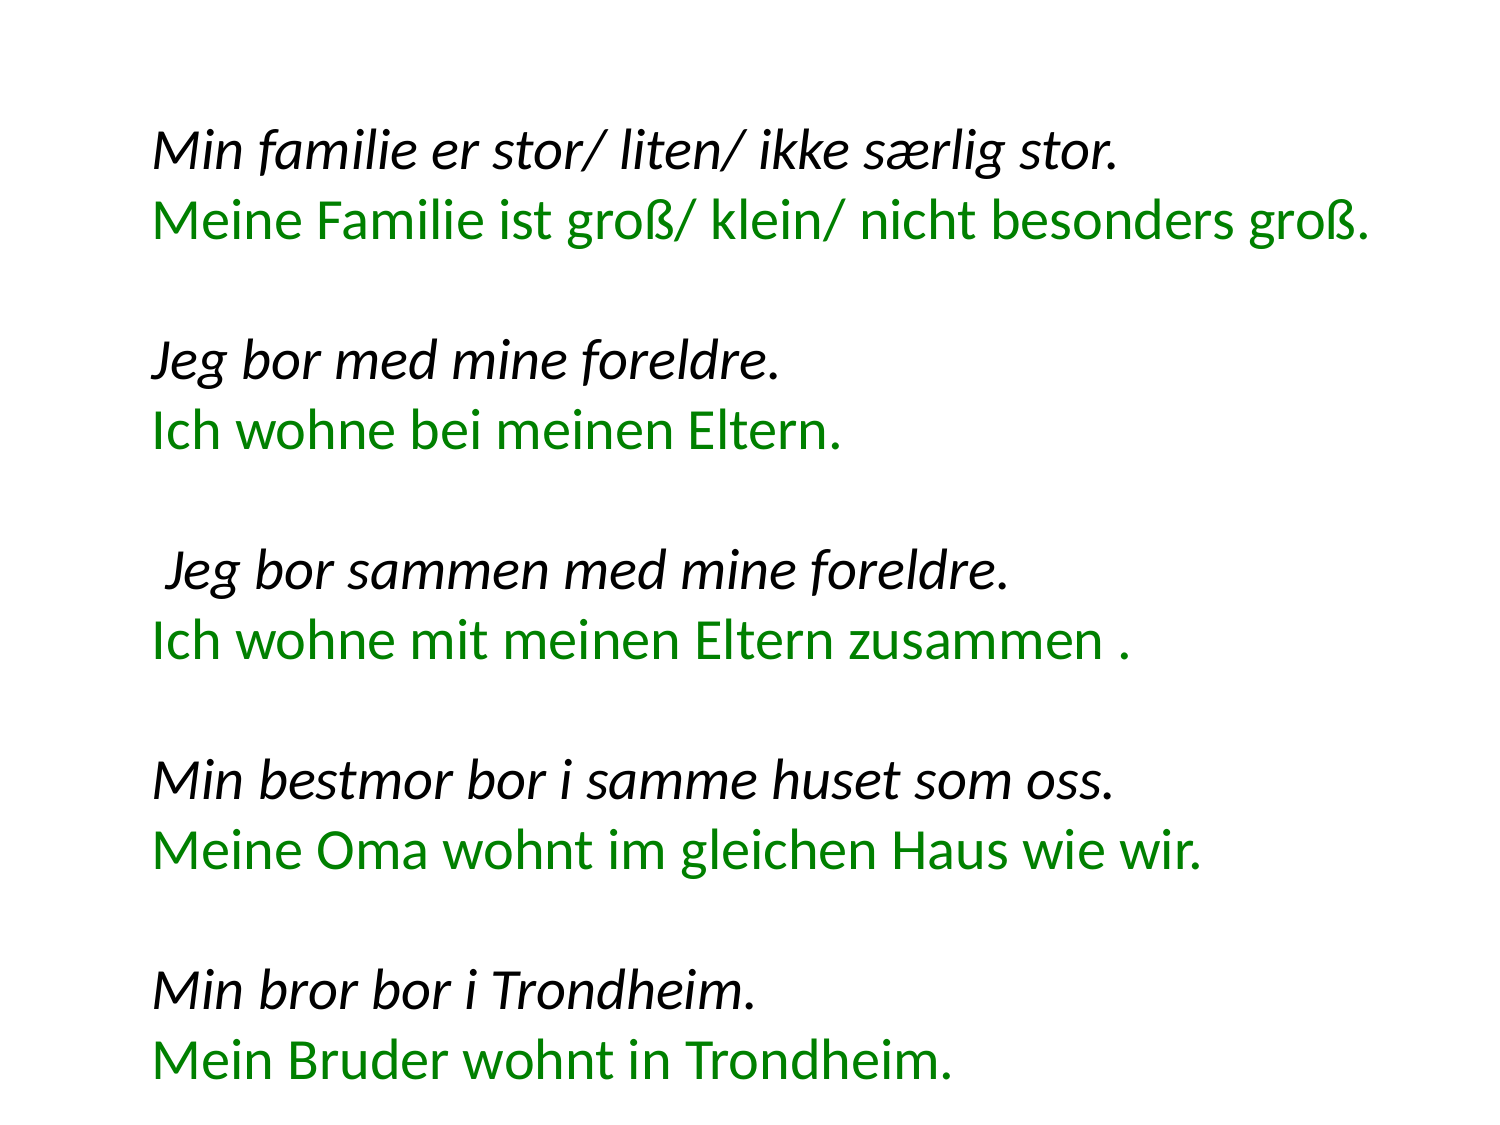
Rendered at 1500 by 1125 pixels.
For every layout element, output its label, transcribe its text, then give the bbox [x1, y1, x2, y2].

text_box Min familie er stor/ liten/ ikke særlig stor. Meine Familie ist groß/ klein/ nicht besonders groß. Jeg bor med mine foreldre. Ich wohne bei meinen Eltern. Jeg bor sammen med mine foreldre. Ich wohne mit meinen Eltern zusammen . Min bestmor bor i samme huset som oss. Meine Oma wohnt im gleichen Haus wie wir. Min bror bor i Trondheim. Mein Bruder wohnt in Trondheim. [137, 104, 1433, 1099]
